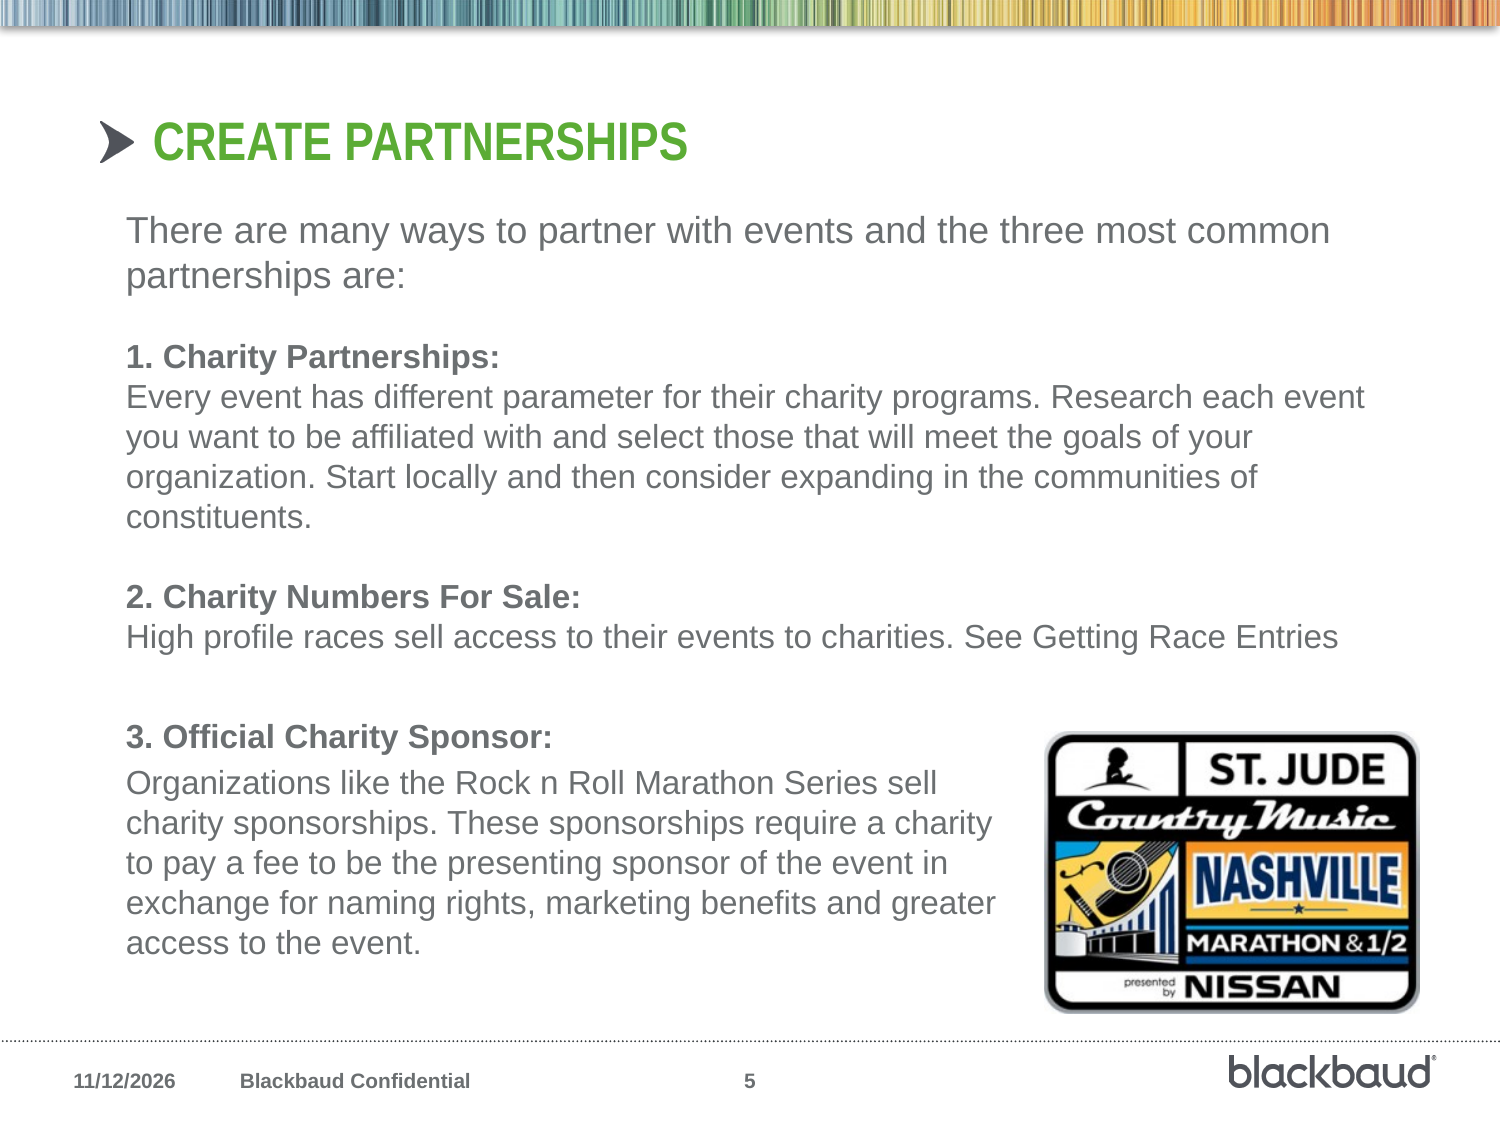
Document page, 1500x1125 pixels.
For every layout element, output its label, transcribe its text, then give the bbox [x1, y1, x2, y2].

picture [1229, 1055, 1437, 1088]
picture [1044, 731, 1420, 1015]
list 3. Official Charity Sponsor: Organizations like the Rock n Roll Marathon Series sell charity sponsorships. These sponsorships require a charity to pay a fee to be the presenting sponsor of the event in exchange for naming rights, marketing benefits and greater access to the event. . [110, 707, 1045, 1125]
text_box There are many ways to partner with events and the three most common partnerships are: 1. Charity Partnerships: Every event has different parameter for their charity programs. Research each event you want to be affiliated with and select those that will meet the goals of your organization. Start locally and then consider expanding in the communities of constituents. 2. Charity Numbers For Sale: High profile races sell access to their events to charities. See Getting Race Entries [110, 198, 1392, 622]
picture [0, 0, 1500, 26]
picture [100, 121, 134, 163]
title Create partnerships [138, 98, 1370, 198]
